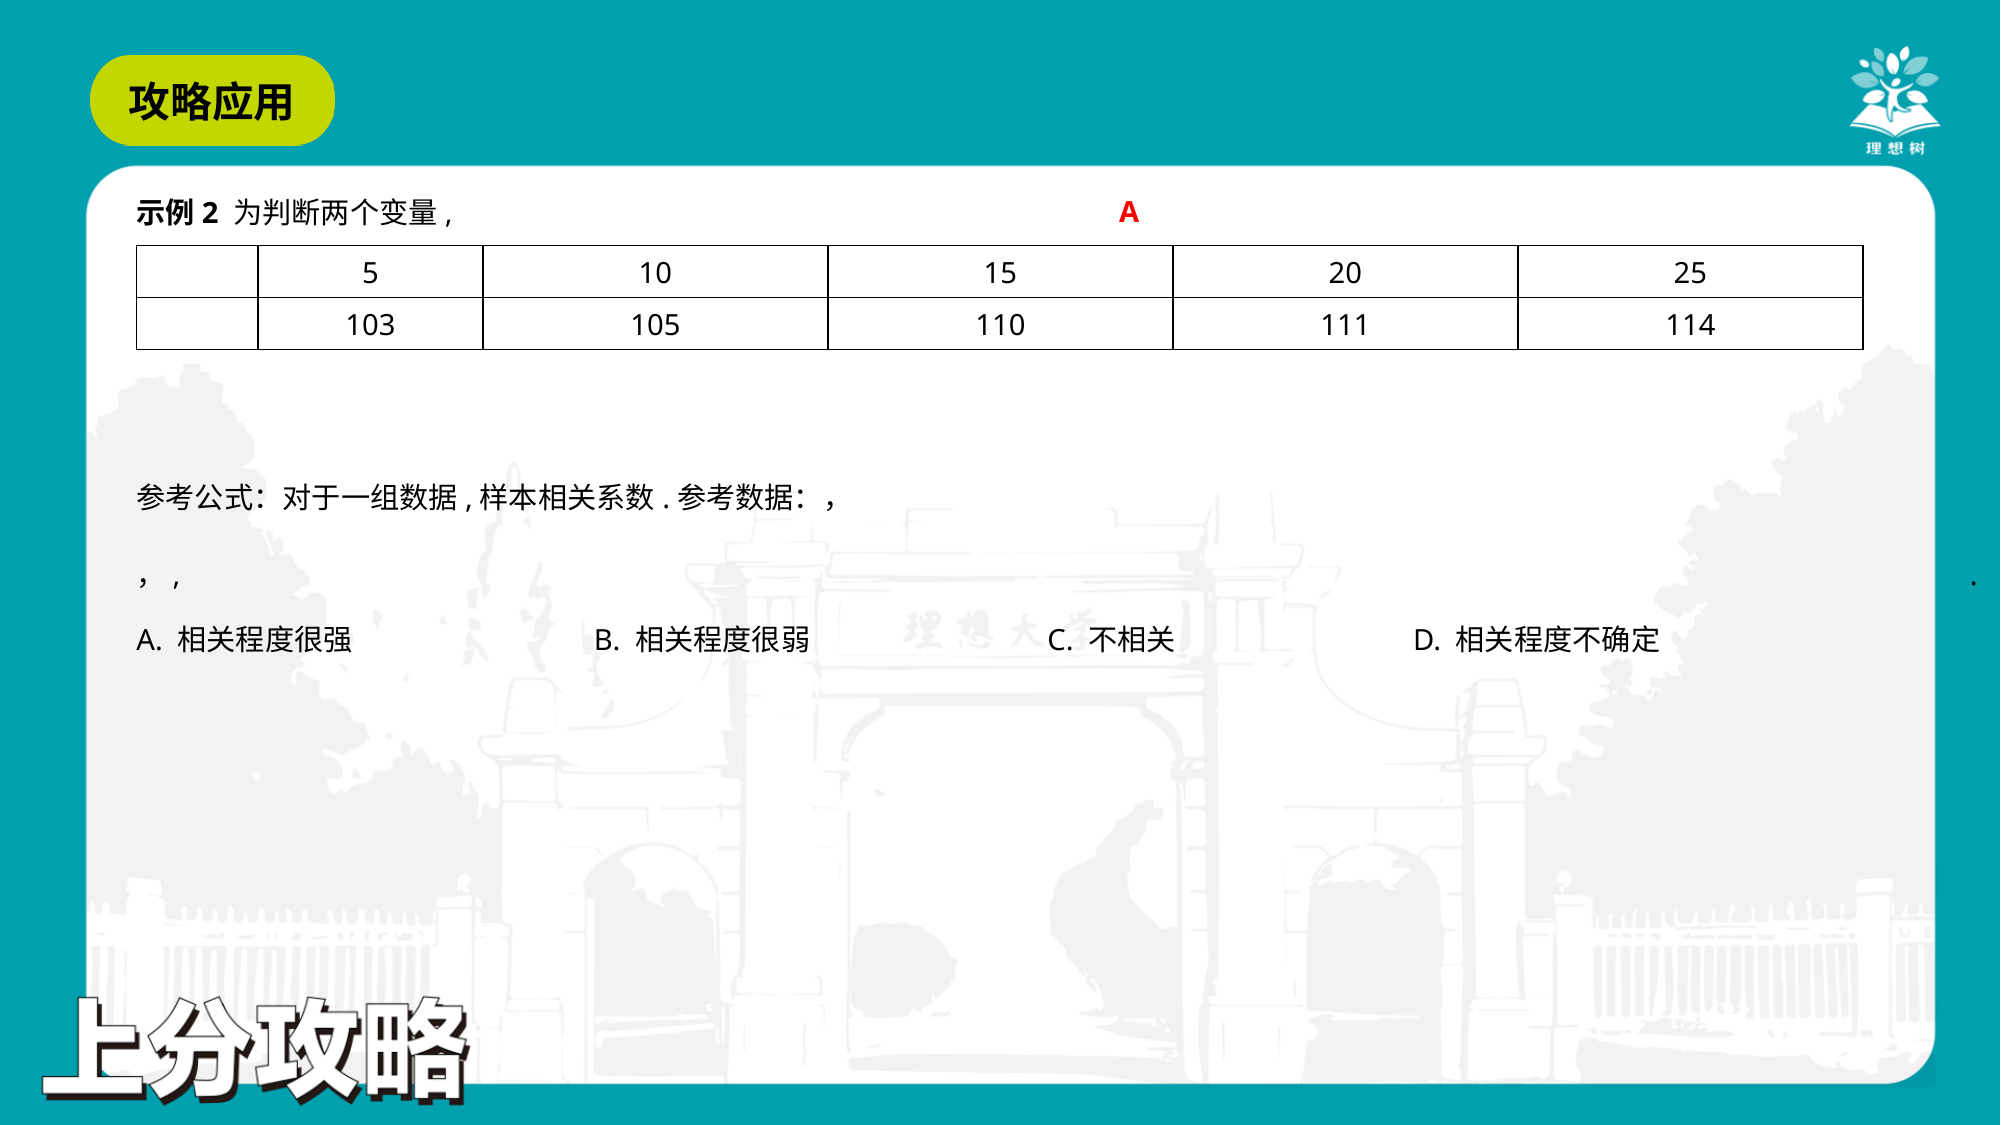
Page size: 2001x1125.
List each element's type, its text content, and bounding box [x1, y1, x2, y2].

picture [0, 0, 2000, 1125]
text_box A. 相关程度很强 B. 相关程度很弱 C. 不相关 D. 相关程度不确定 [136, 591, 1865, 649]
text_box A [1111, 176, 1148, 223]
